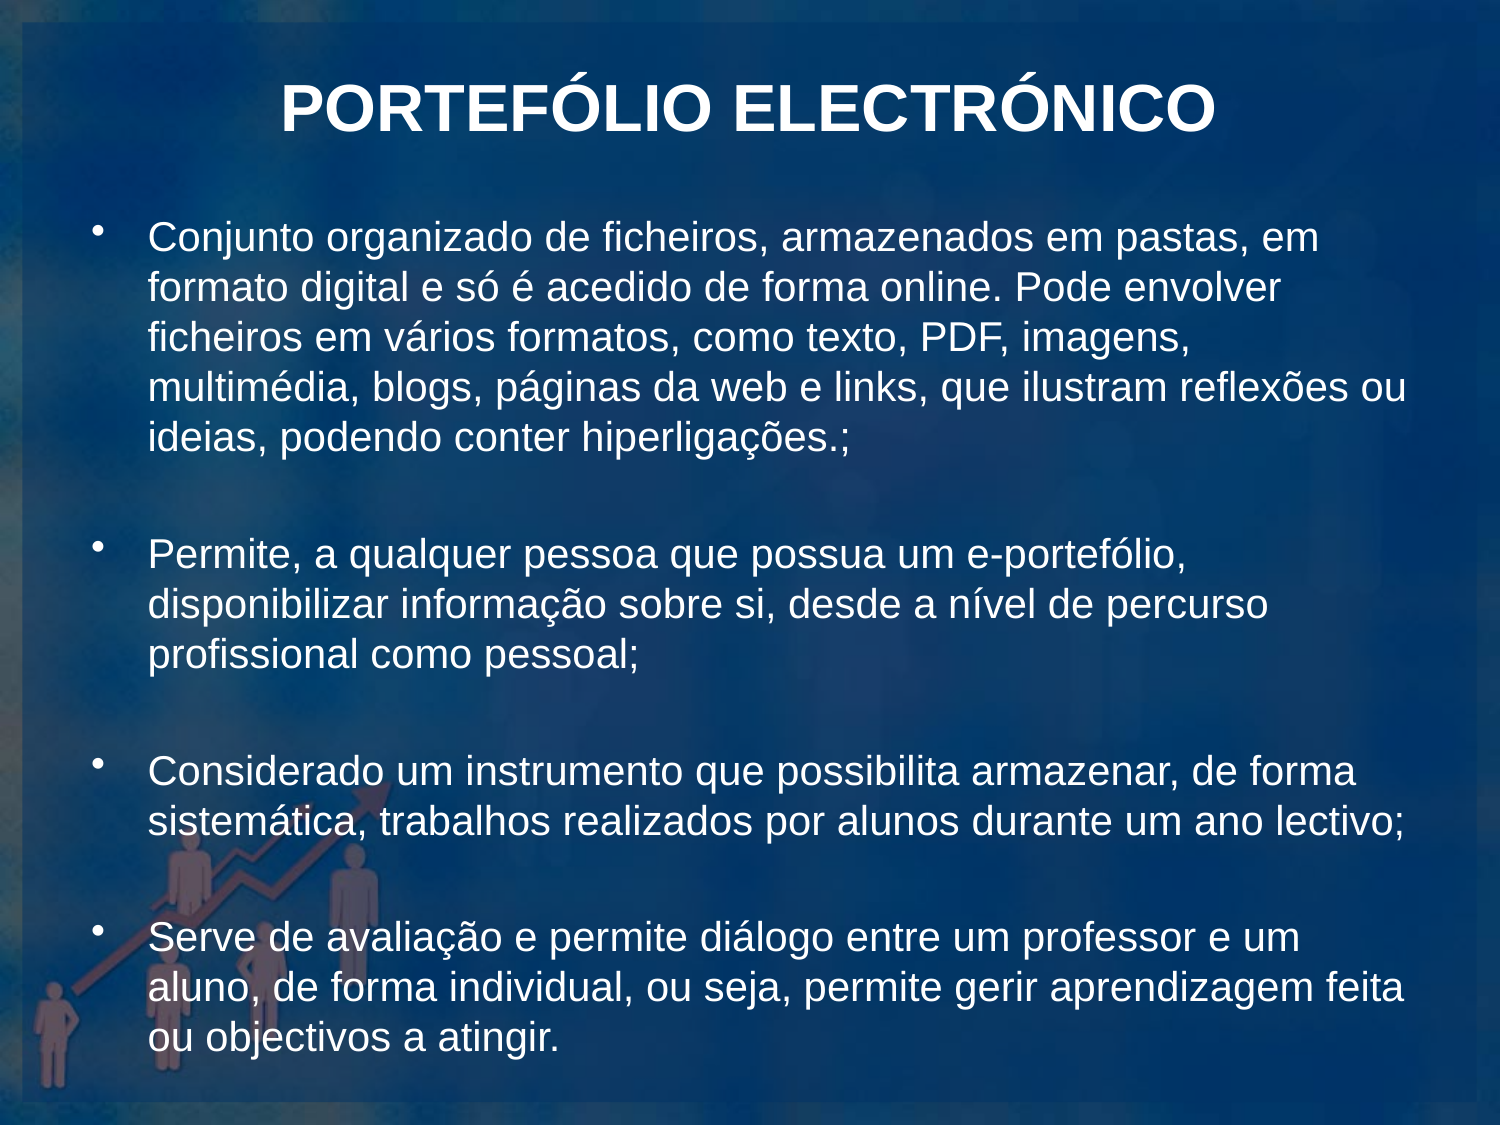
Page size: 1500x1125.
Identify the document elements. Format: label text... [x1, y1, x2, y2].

list Conjunto organizado de ficheiros, armazenados em pastas, em formato digital e só é acedido de forma online. Pode envolver ficheiros em vários formatos, como texto, PDF, imagens, multimédia, blogs, páginas da web e links, que ilustram reflexões ou ideias, podendo conter hiperligações.; Permite, a qualquer pessoa que possua um e-portefólio, disponibilizar informação sobre si, desde a nível de percurso profissional como pessoal; Considerado um instrumento que possibilita armazenar, de forma sistemática, trabalhos realizados por alunos durante um ano lectivo; Serve de avaliação e permite diálogo entre um professor e um aluno, de forma individual, ou seja, permite gerir aprendizagem feita ou objectivos a atingir. [75, 202, 1426, 946]
picture [0, 0, 1500, 1125]
title Portefólio Electrónico [74, 44, 1425, 233]
